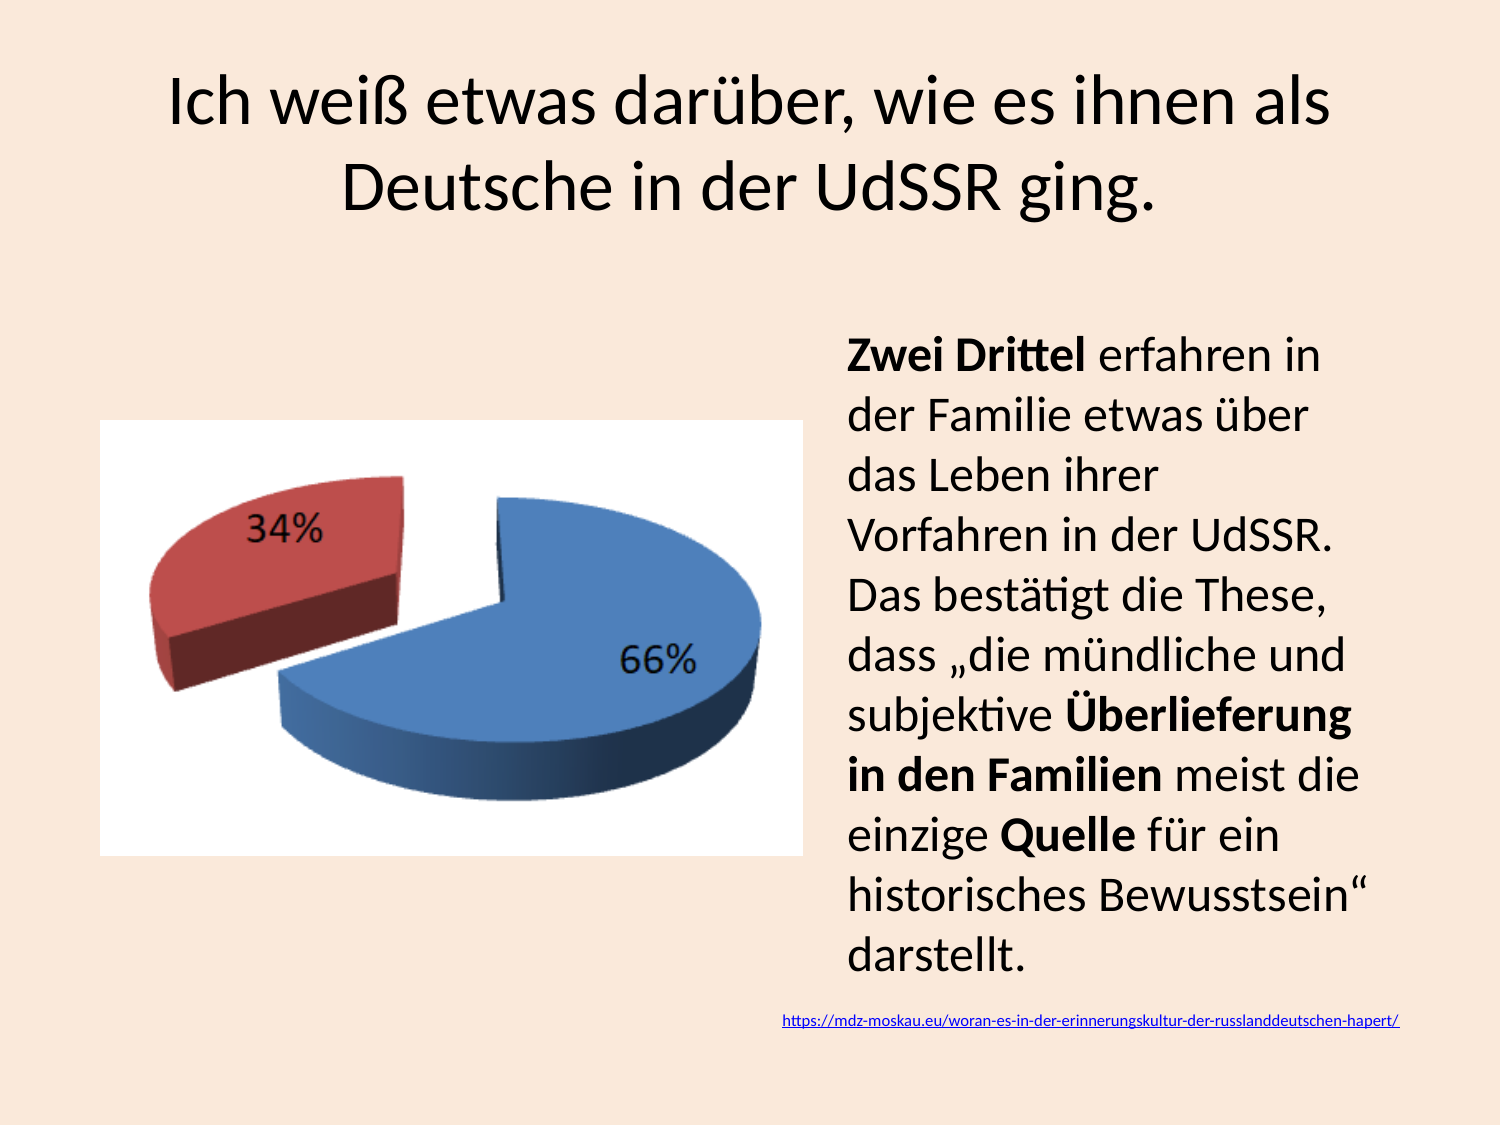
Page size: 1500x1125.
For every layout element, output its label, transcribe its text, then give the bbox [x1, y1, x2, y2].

text_box Zwei Drittel erfahren in der Familie etwas über das Leben ihrer Vorfahren in der UdSSR. Das bestätigt die These, dass „die mündliche und subjektive Überlieferung in den Familien meist die einzige Quelle für ein historisches Bewusstsein“ darstellt. [832, 314, 1388, 990]
text_box https://mdz-moskau.eu/woran-es-in-der-erinnerungskultur-der-russlanddeutschen-hapert/ [767, 1001, 1453, 1057]
title Ich weiß etwas darüber, wie es ihnen als Deutsche in der UdSSR ging. [75, 45, 1425, 233]
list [100, 420, 803, 856]
